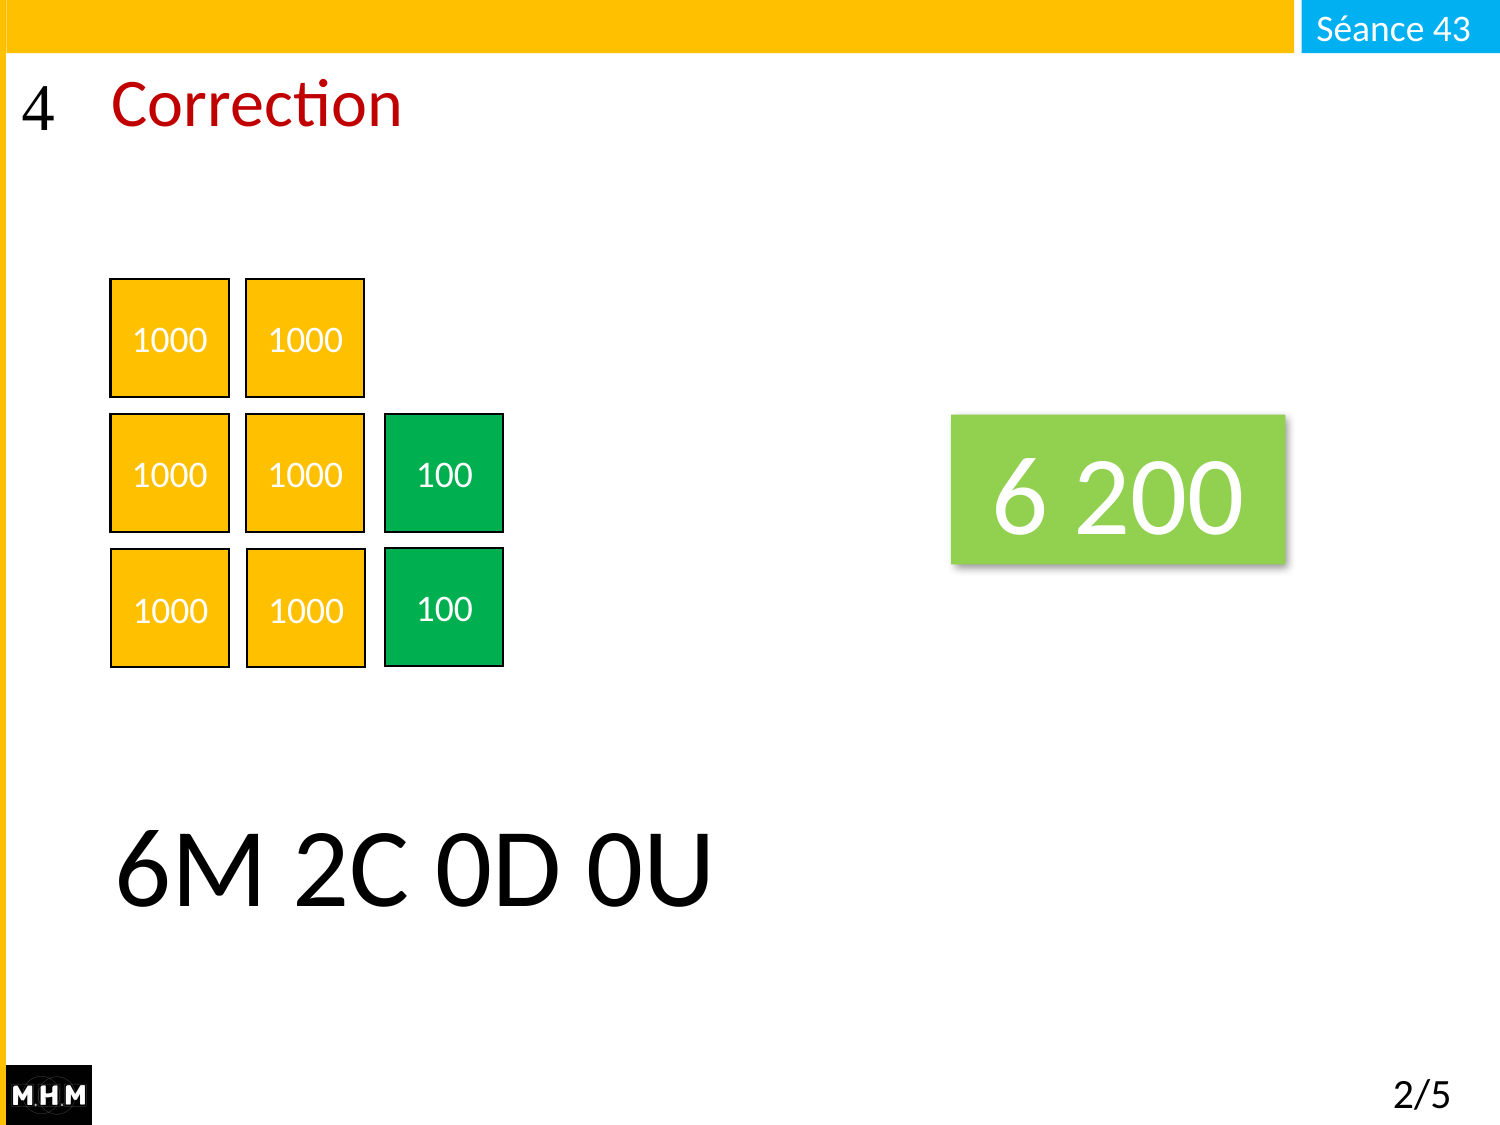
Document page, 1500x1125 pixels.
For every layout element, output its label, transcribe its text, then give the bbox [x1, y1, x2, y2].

text_box 1000 [245, 278, 365, 398]
text_box 1000 [110, 548, 230, 668]
text_box 1000 [109, 278, 230, 398]
title Correction [96, 60, 1391, 150]
picture [6, 1065, 92, 1125]
text_box 6 200 [951, 414, 1286, 565]
text_box 1000 [109, 413, 230, 533]
text_box 1000 [245, 413, 365, 533]
list 2/5 [1344, 1064, 1500, 1125]
text_box 100 [384, 547, 504, 667]
text_box 1000 [246, 548, 366, 668]
text_box 6M 2C 0D 0U [99, 786, 804, 937]
text_box 100 [384, 413, 504, 533]
